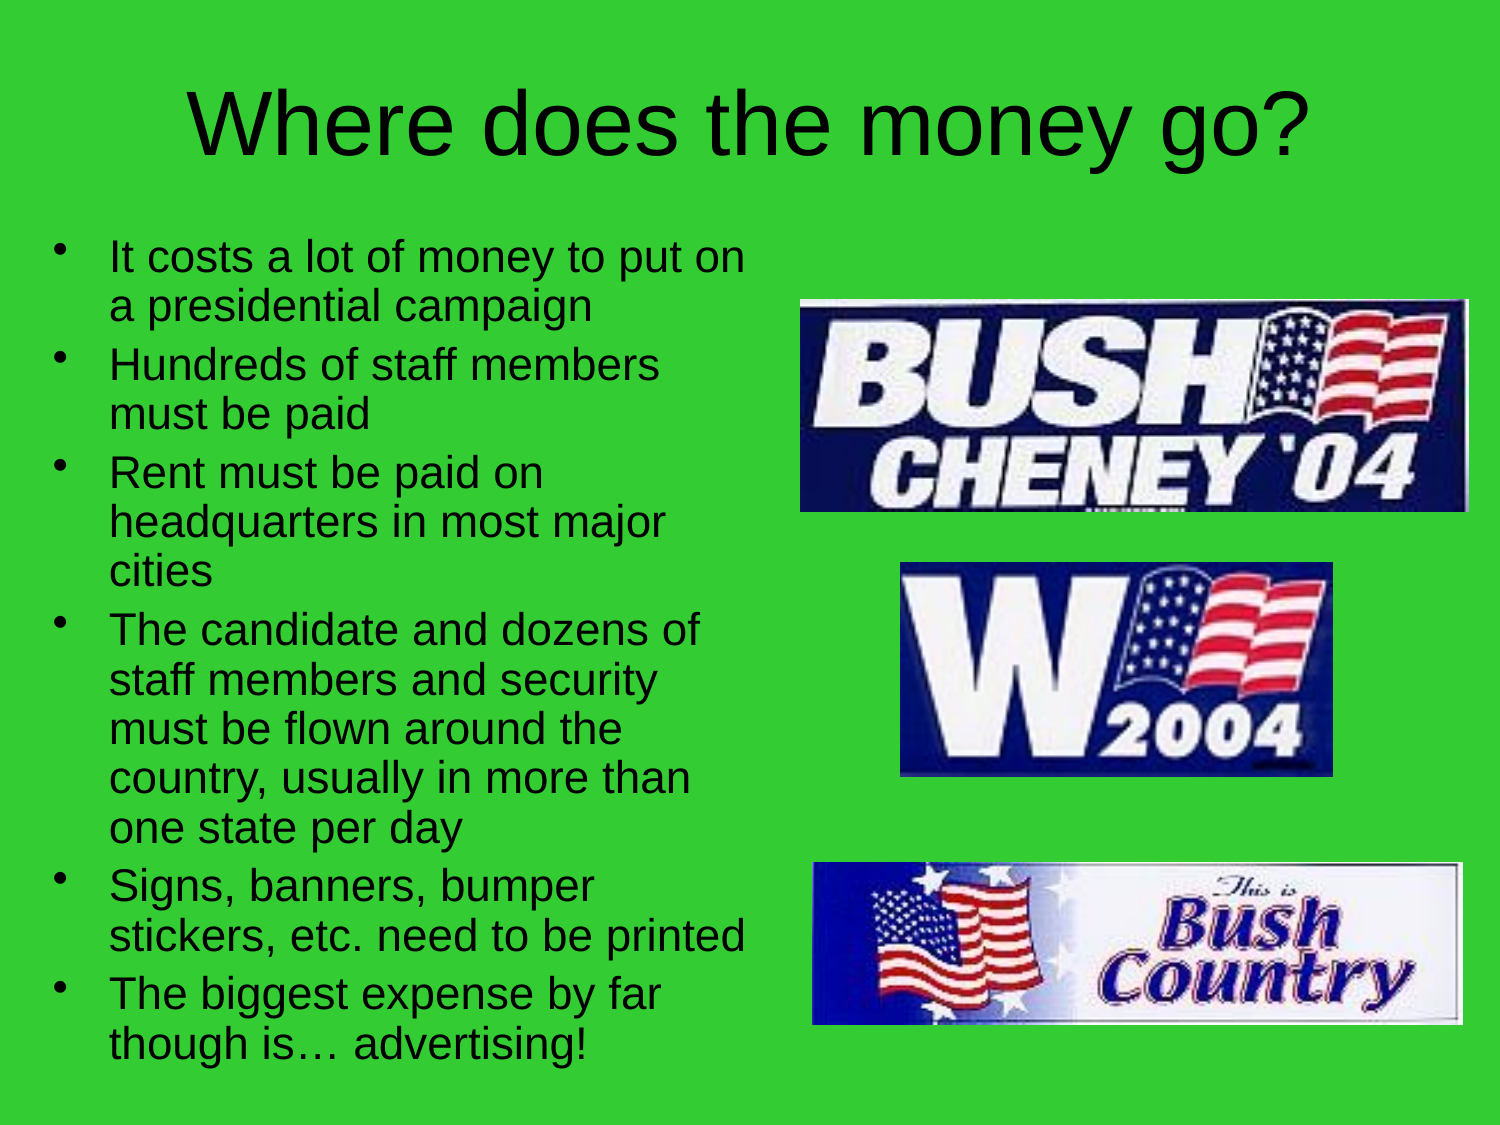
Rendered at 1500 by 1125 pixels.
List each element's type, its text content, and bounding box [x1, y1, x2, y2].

list It costs a lot of money to put on a presidential campaign Hundreds of staff members must be paid Rent must be paid on headquarters in most major cities The candidate and dozens of staff members and security must be flown around the country, usually in more than one state per day Signs, banners, bumper stickers, etc. need to be printed The biggest expense by far though is… advertising! [37, 224, 775, 1088]
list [799, 299, 1469, 513]
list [899, 561, 1333, 778]
picture [812, 862, 1463, 1026]
title Where does the money go? [75, 24, 1425, 213]
